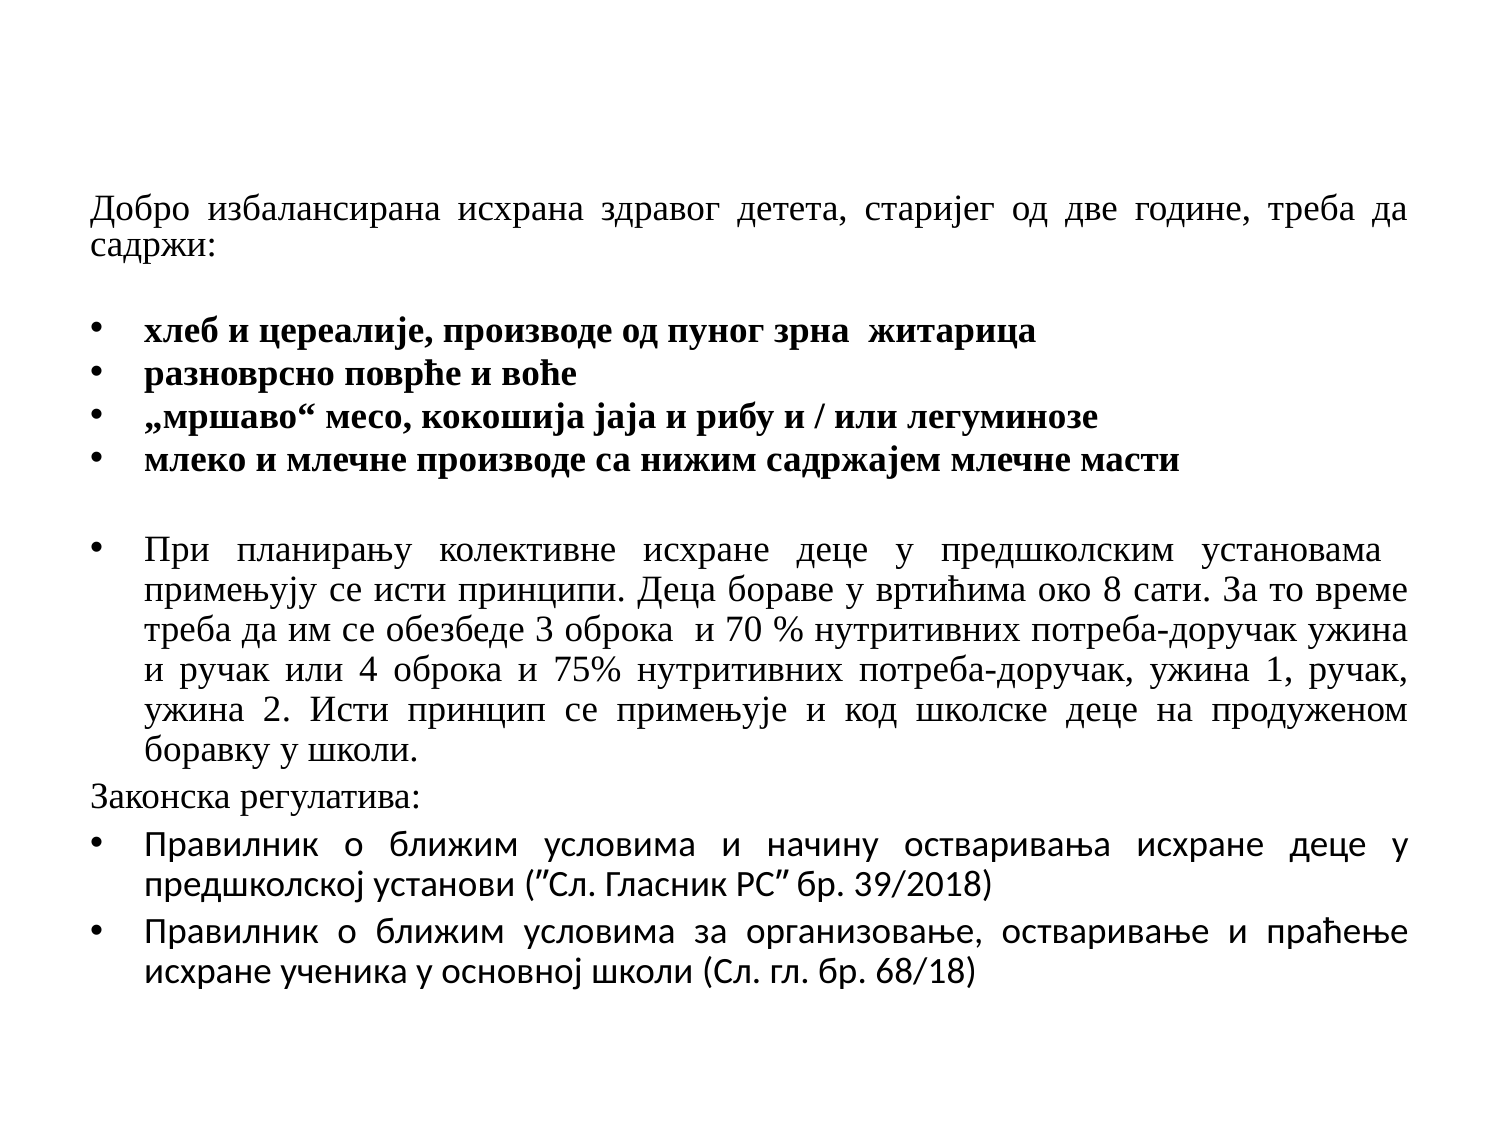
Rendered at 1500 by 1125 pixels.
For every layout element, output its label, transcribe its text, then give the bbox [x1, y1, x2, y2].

list Добро избалансирана исхрана здравог детета, старијег од две године, треба да садржи: хлеб и цереалије, производе од пуног зрна житарица разноврсно поврће и воће „мршаво“ месо, кокошија јаја и рибу и / или легуминозе млеко и млечне производе са нижим садржајем млечне масти При планирању колективне исхране деце у предшколским установама примењују се исти принципи. Деца бораве у вртићима око 8 сати. За то време треба да им се обезбеде 3 оброка и 70 % нутритивних потреба-доручак ужина и ручак или 4 оброка и 75% нутритивних потреба-доручак, ужина 1, ручак, ужина 2. Исти принцип се примењује и код школске деце на продуженом боравку у школи. Законска регулатива: Правилник о ближим условима и начину остваривања исхране деце у предшколској установи (ʺСл. Гласник РСʺ бр. 39/2018) Правилник о ближим условима за организовање, остваривање и праћење исхране ученика у основној школи (Сл. гл. бр. 68/18) [75, 90, 1425, 1005]
